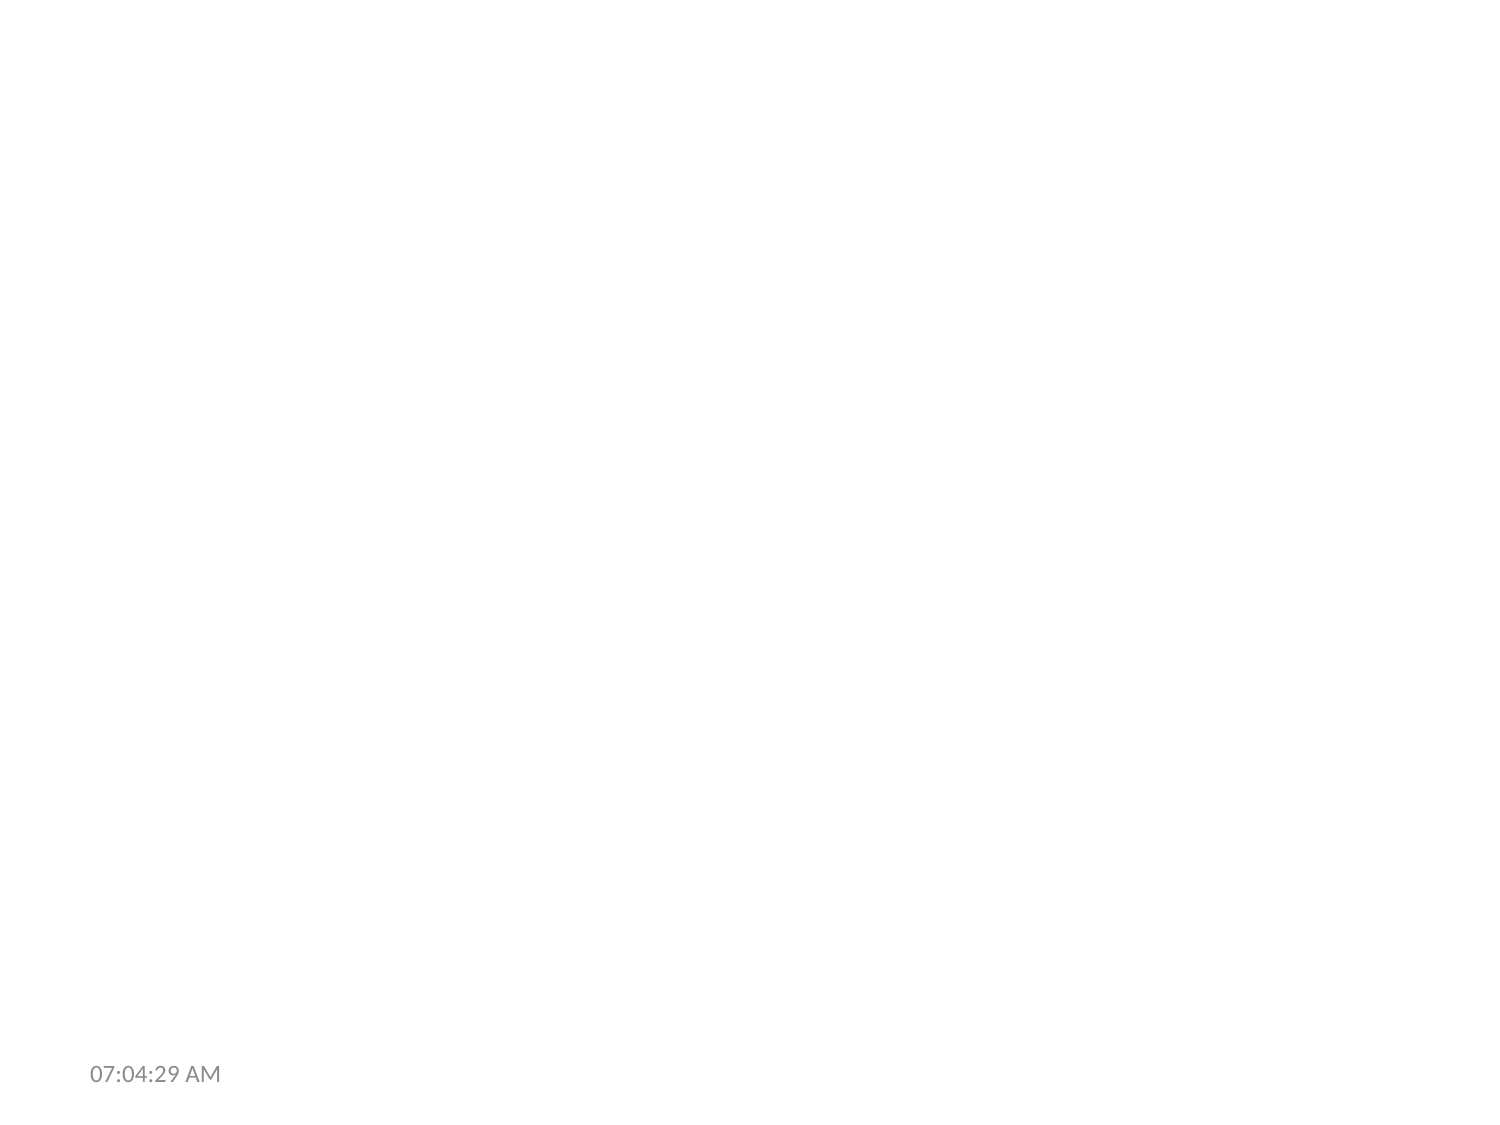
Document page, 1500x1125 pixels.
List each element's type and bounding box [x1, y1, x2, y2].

slide_number [75, 1042, 425, 1103]
